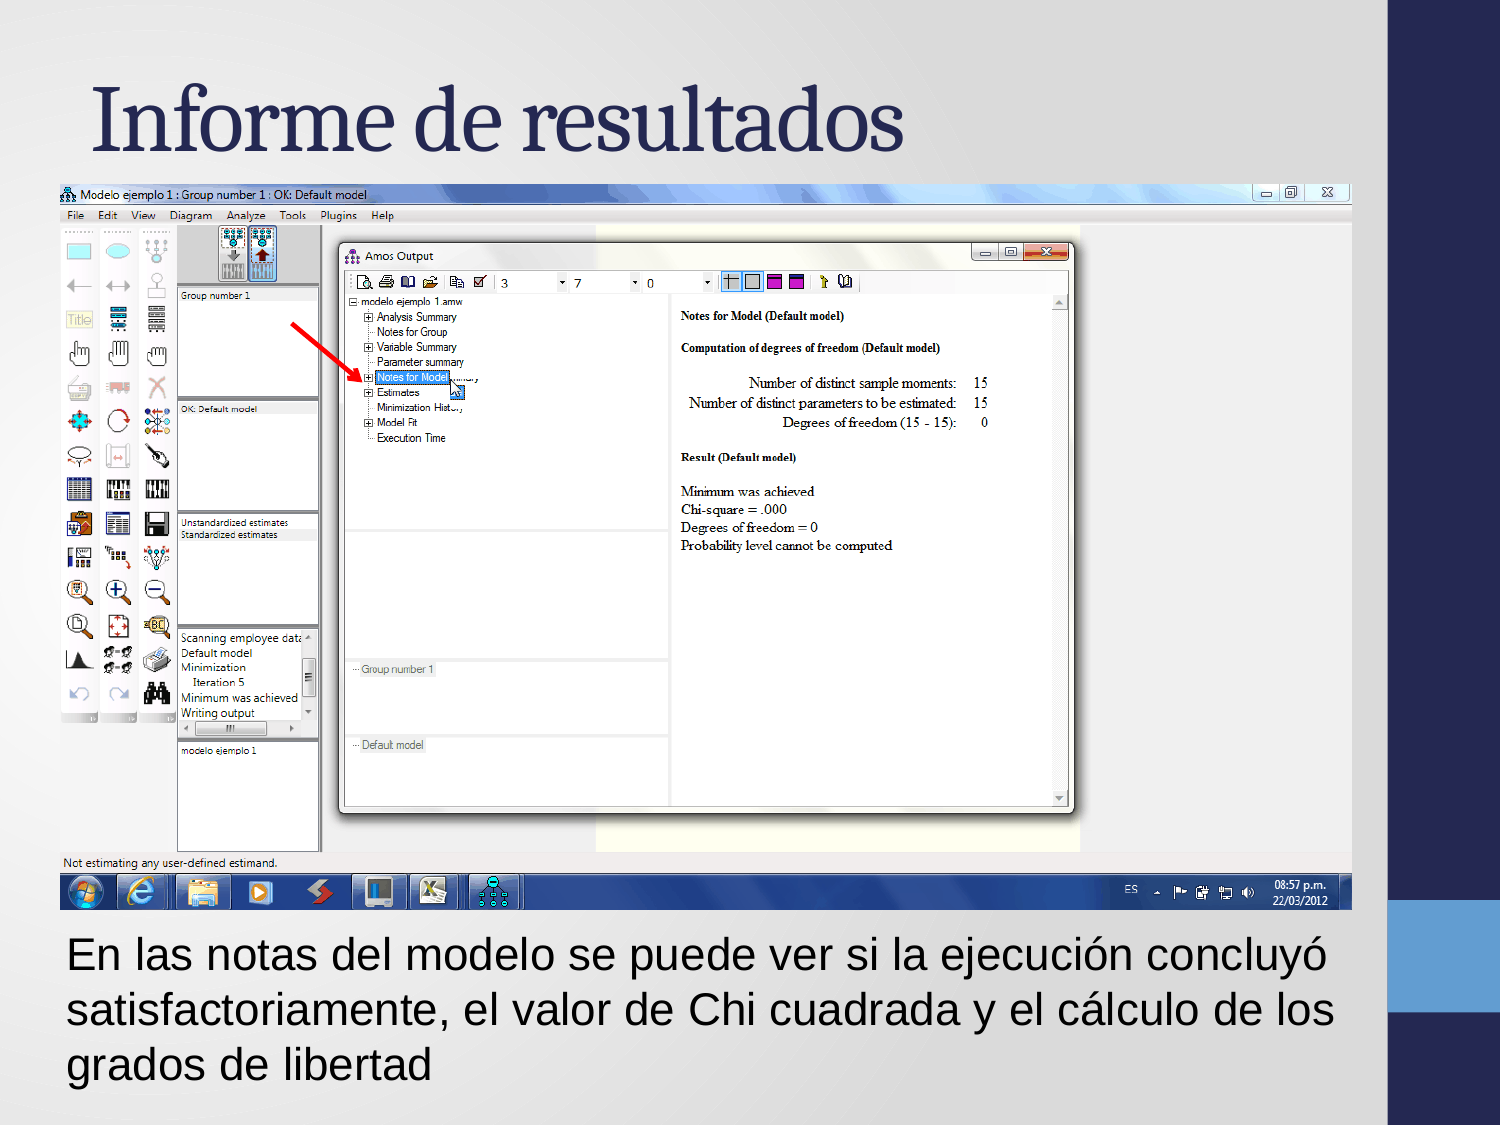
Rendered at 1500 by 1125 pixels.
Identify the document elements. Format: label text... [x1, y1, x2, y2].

title Informe de resultados [75, 19, 1425, 207]
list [60, 184, 1352, 911]
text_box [291, 322, 363, 384]
text_box En las notas del modelo se puede ver si la ejecución concluyó satisfactoriamente, el valor de Chi cuadrada y el cálculo de los grados de libertad [51, 916, 1500, 1097]
